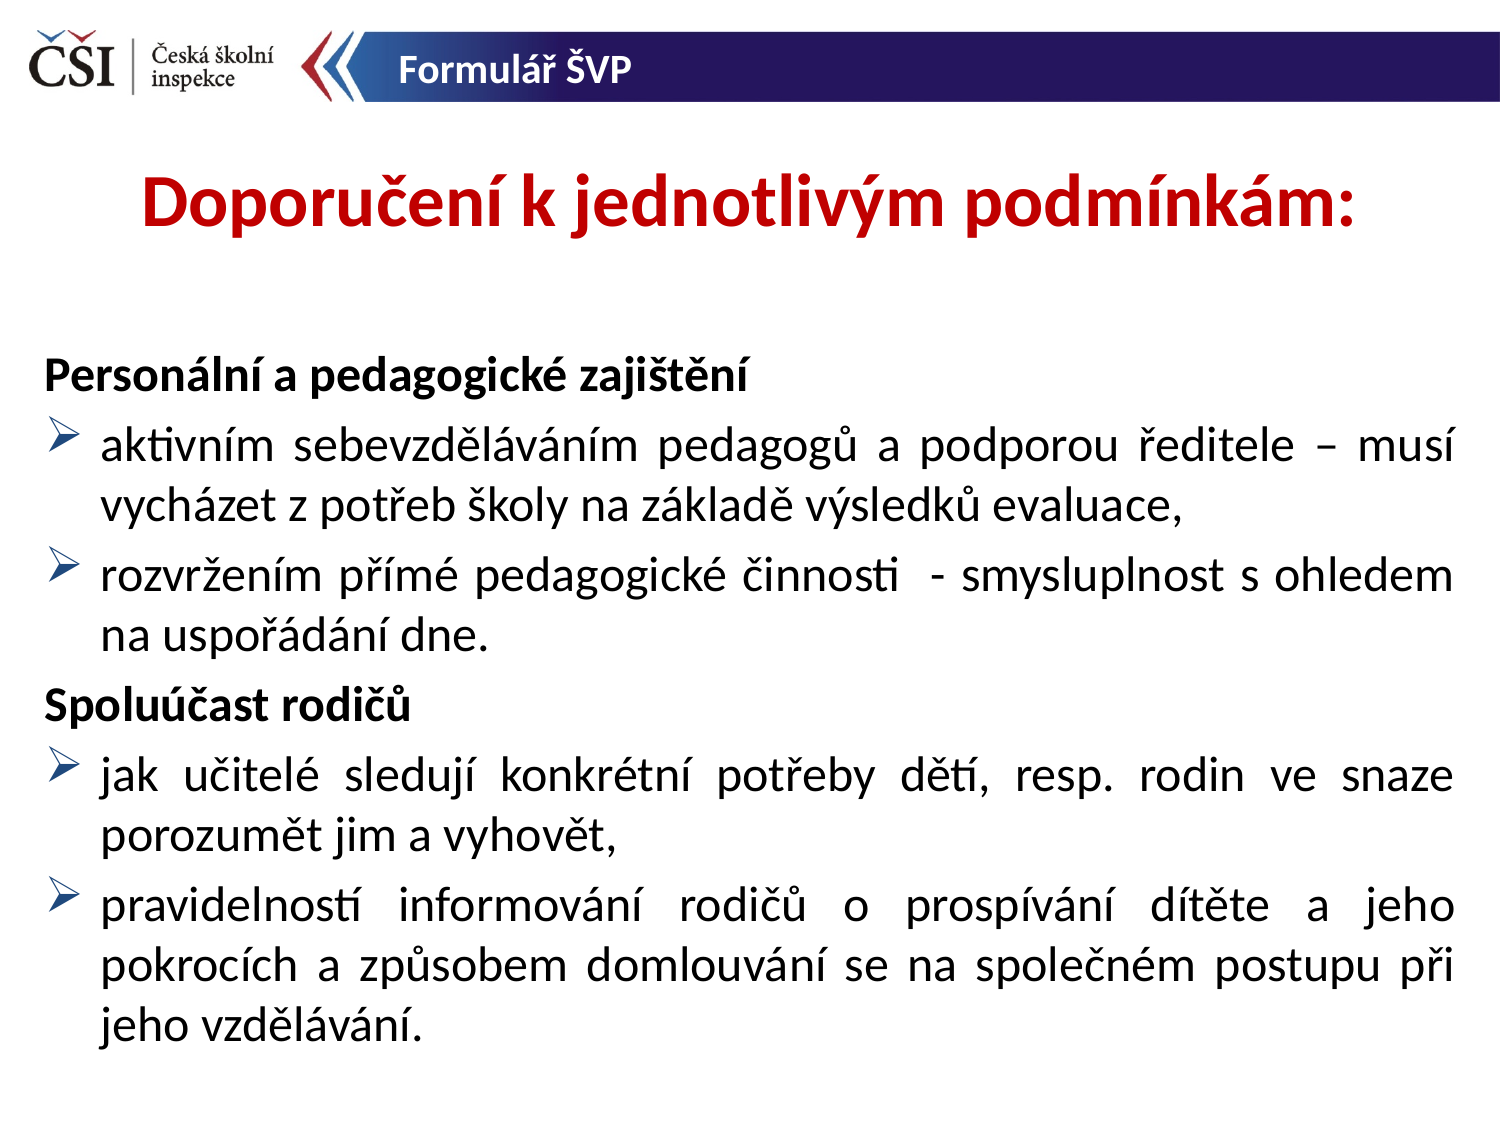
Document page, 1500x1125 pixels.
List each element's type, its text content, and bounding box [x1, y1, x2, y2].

picture [29, 30, 1500, 102]
text_box Formulář ŠVP [383, 33, 901, 100]
list Personální a pedagogické zajištění aktivním sebevzděláváním pedagogů a podporou ředitele – musí vycházet z potřeb školy na základě výsledků evaluace, rozvržením přímé pedagogické činnosti - smysluplnost s ohledem na uspořádání dne. Spoluúčast rodičů jak učitelé sledují konkrétní potřeby dětí, resp. rodin ve snaze porozumět jim a vyhovět, pravidelností informování rodičů o prospívání dítěte a jeho pokrocích a způsobem domlouvání se na společném postupu při jeho vzdělávání. [29, 297, 1471, 1094]
list Doporučení k jednotlivým podmínkám: [29, 125, 1471, 268]
